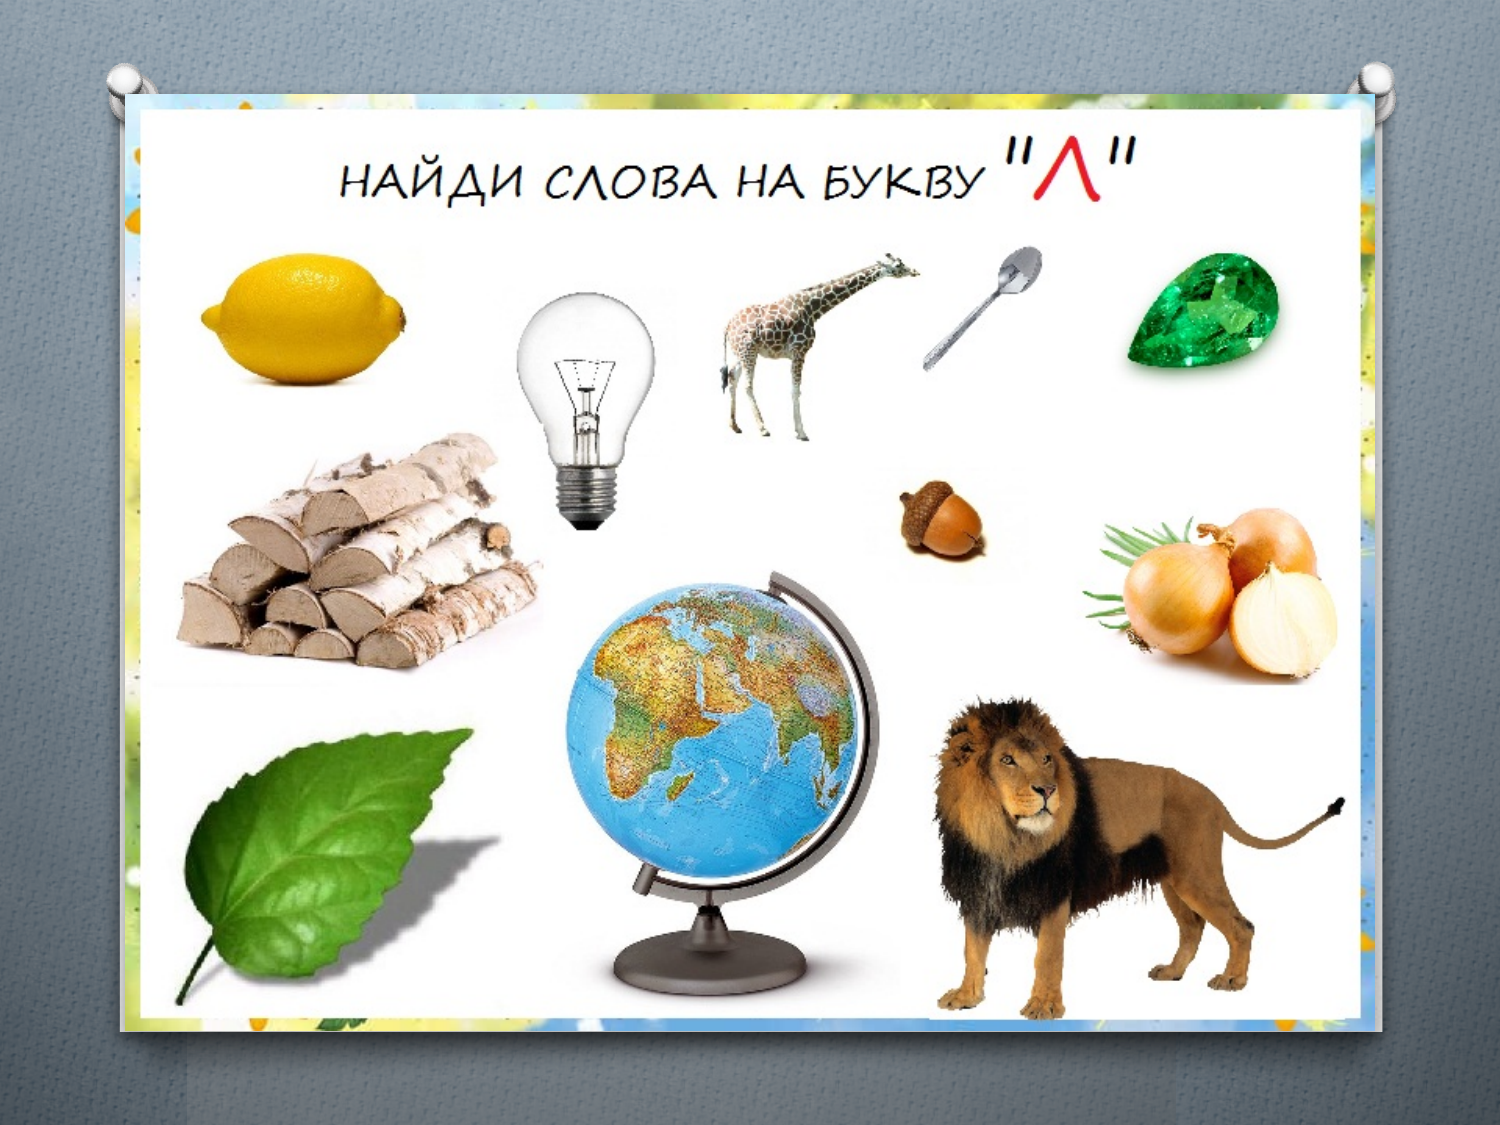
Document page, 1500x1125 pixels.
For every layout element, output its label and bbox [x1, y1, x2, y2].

picture [75, 29, 1439, 1031]
